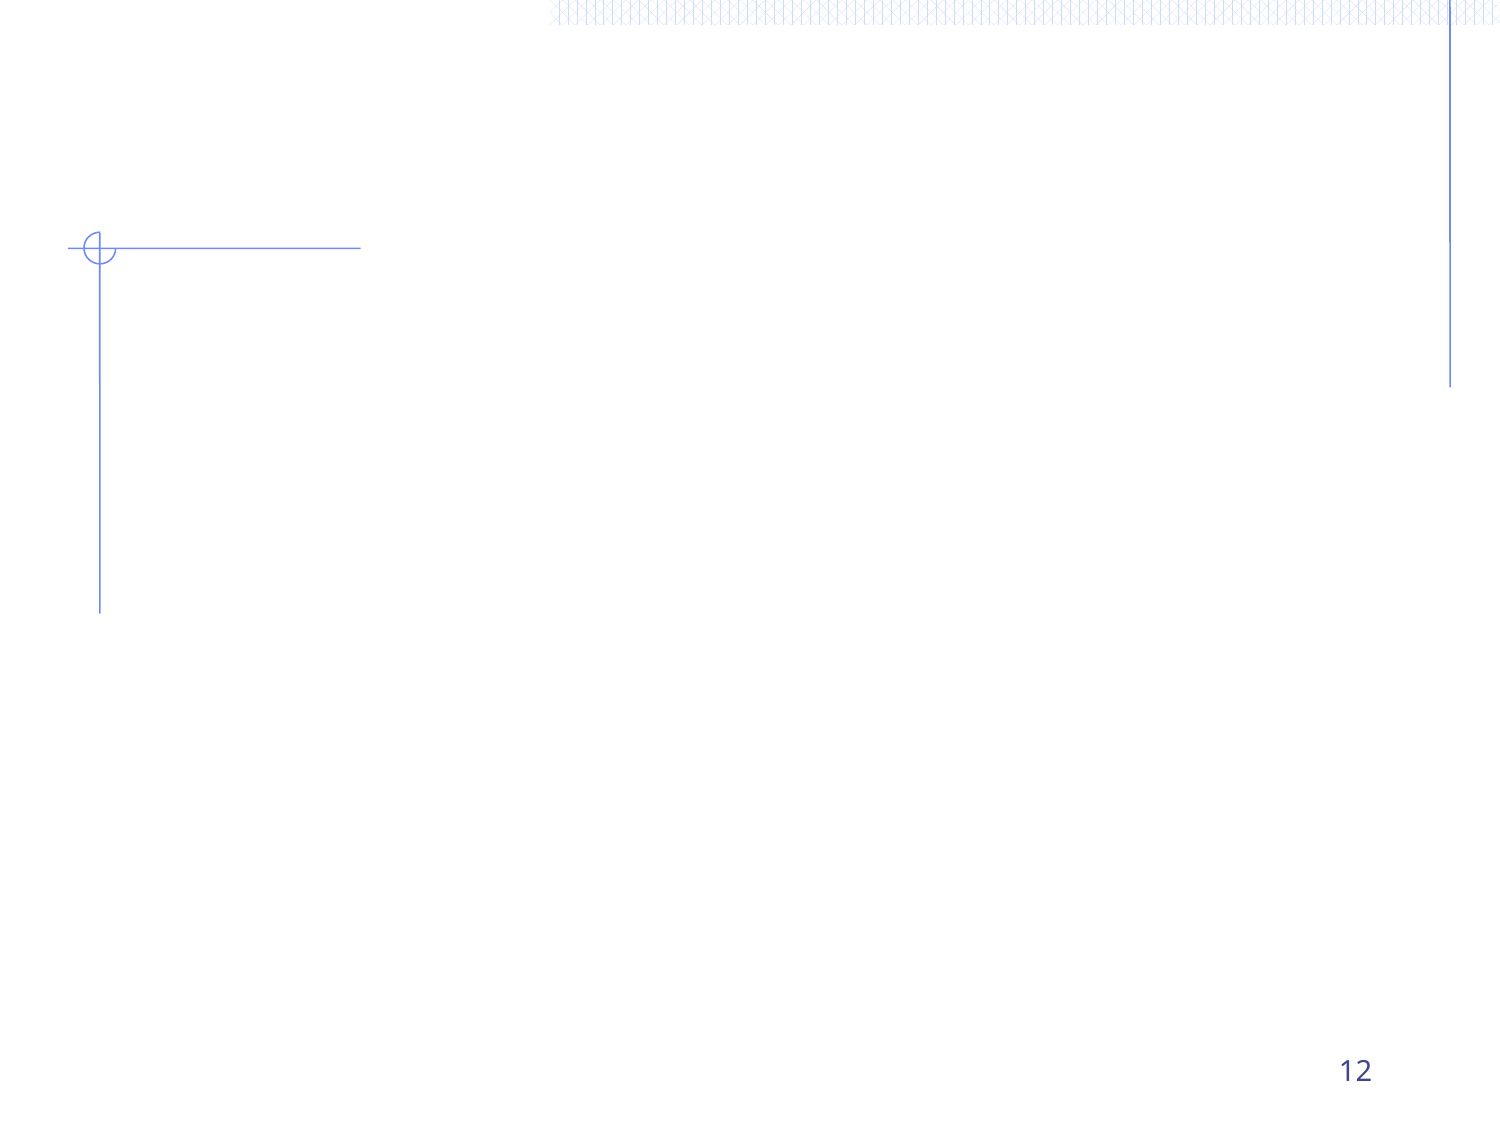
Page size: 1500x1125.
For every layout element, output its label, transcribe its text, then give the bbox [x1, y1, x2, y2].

slide_number 12 [1074, 1024, 1388, 1101]
